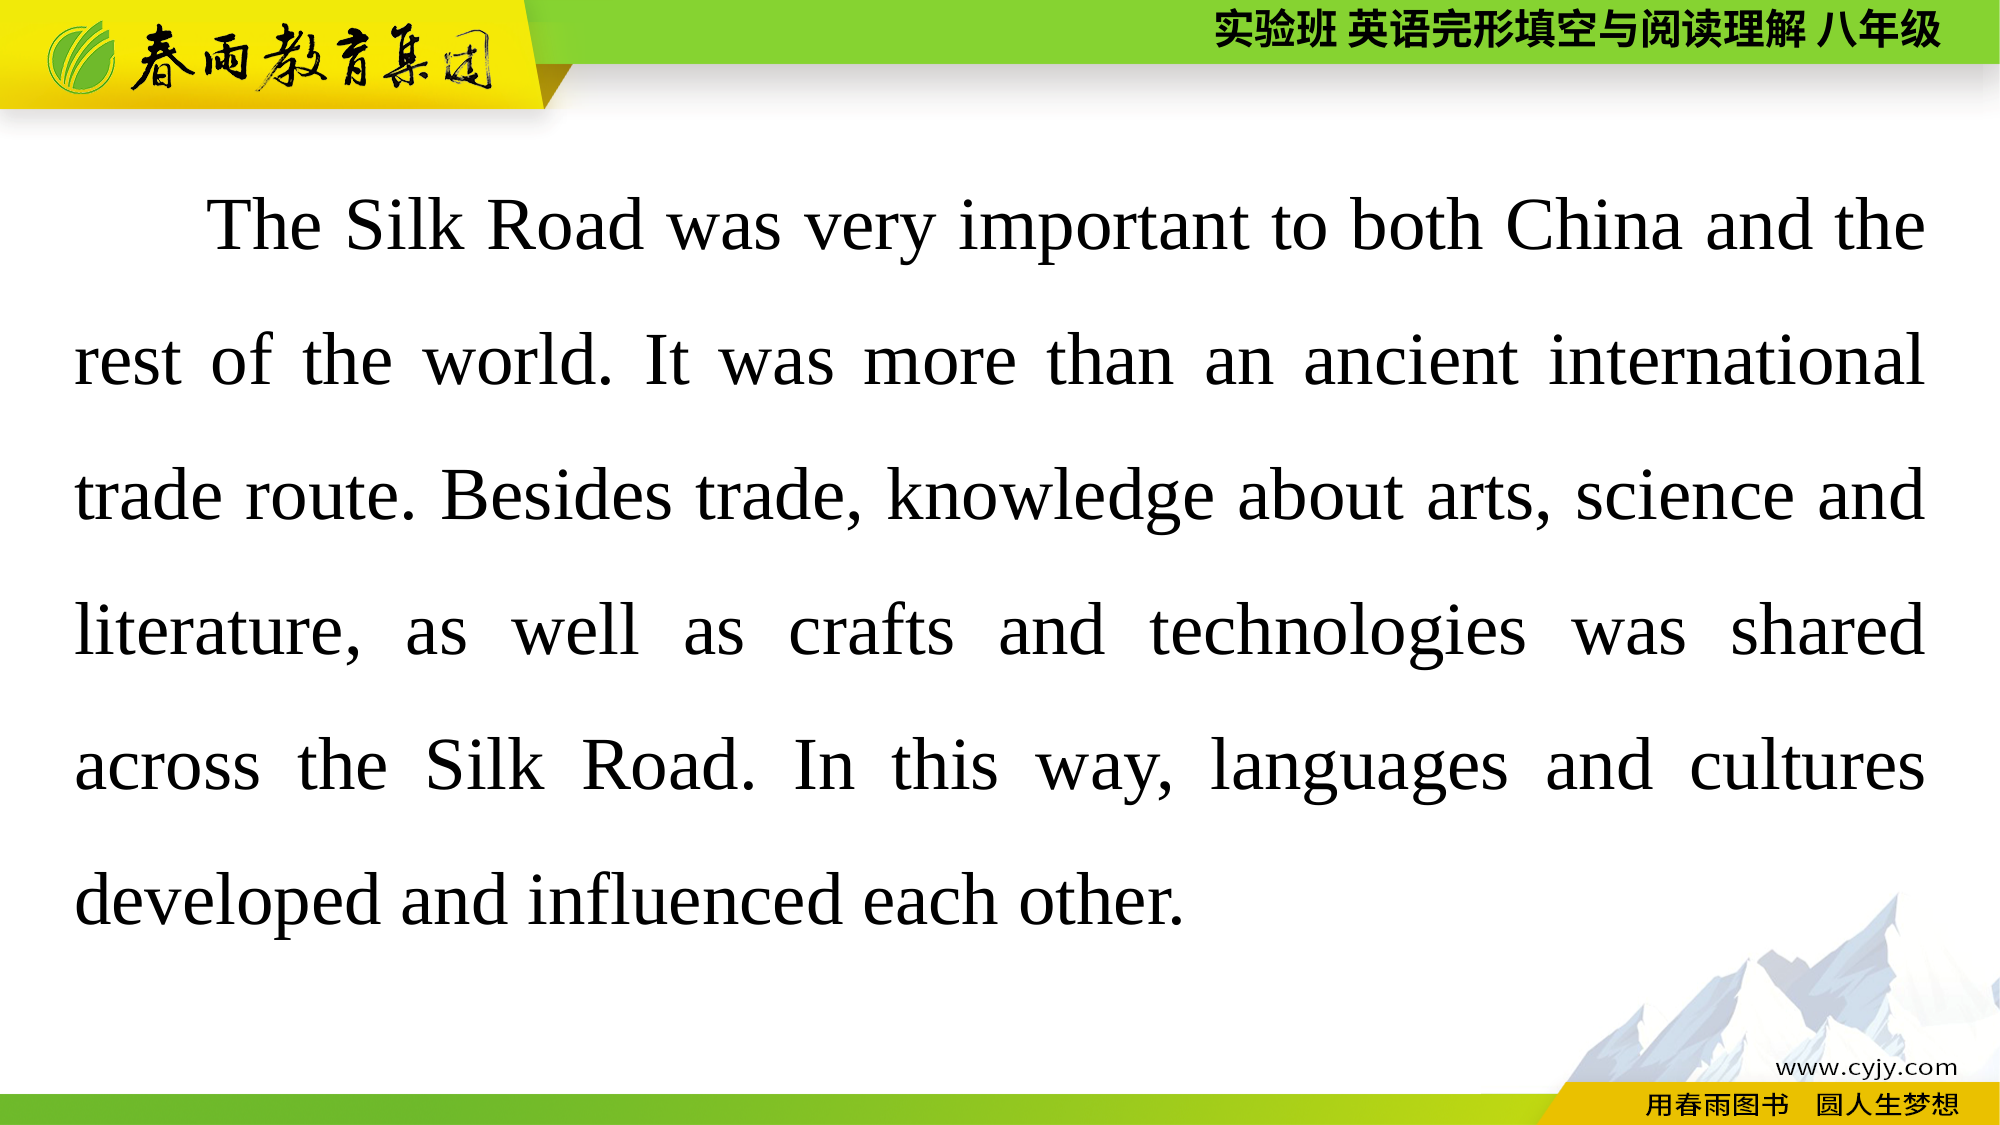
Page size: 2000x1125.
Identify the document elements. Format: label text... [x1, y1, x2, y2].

list The Silk Road was very important to both China and the rest of the world. It was more than an ancient international trade route. Besides trade, knowledge about arts, science and literature, as well as crafts and technologies was shared across the Silk Road. In this way, languages and cultures developed and influenced each other. [59, 122, 1944, 940]
picture [0, 0, 2000, 1125]
